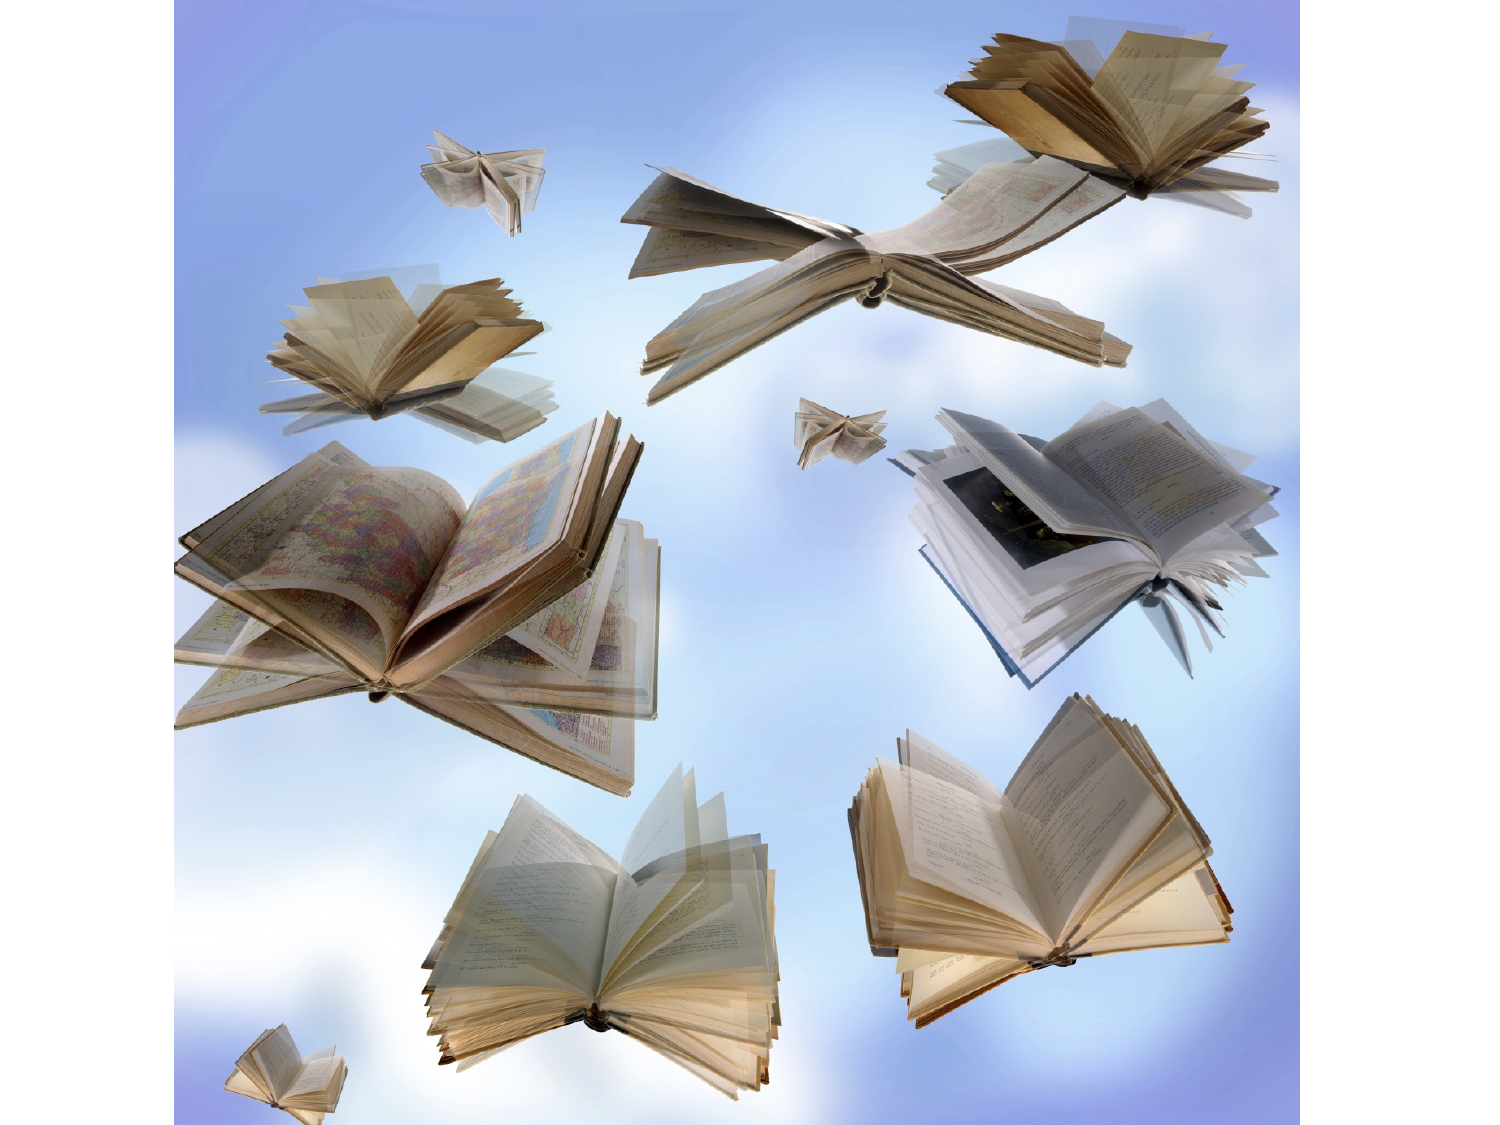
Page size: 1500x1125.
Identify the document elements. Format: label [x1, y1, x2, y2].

picture [174, 0, 1300, 1125]
